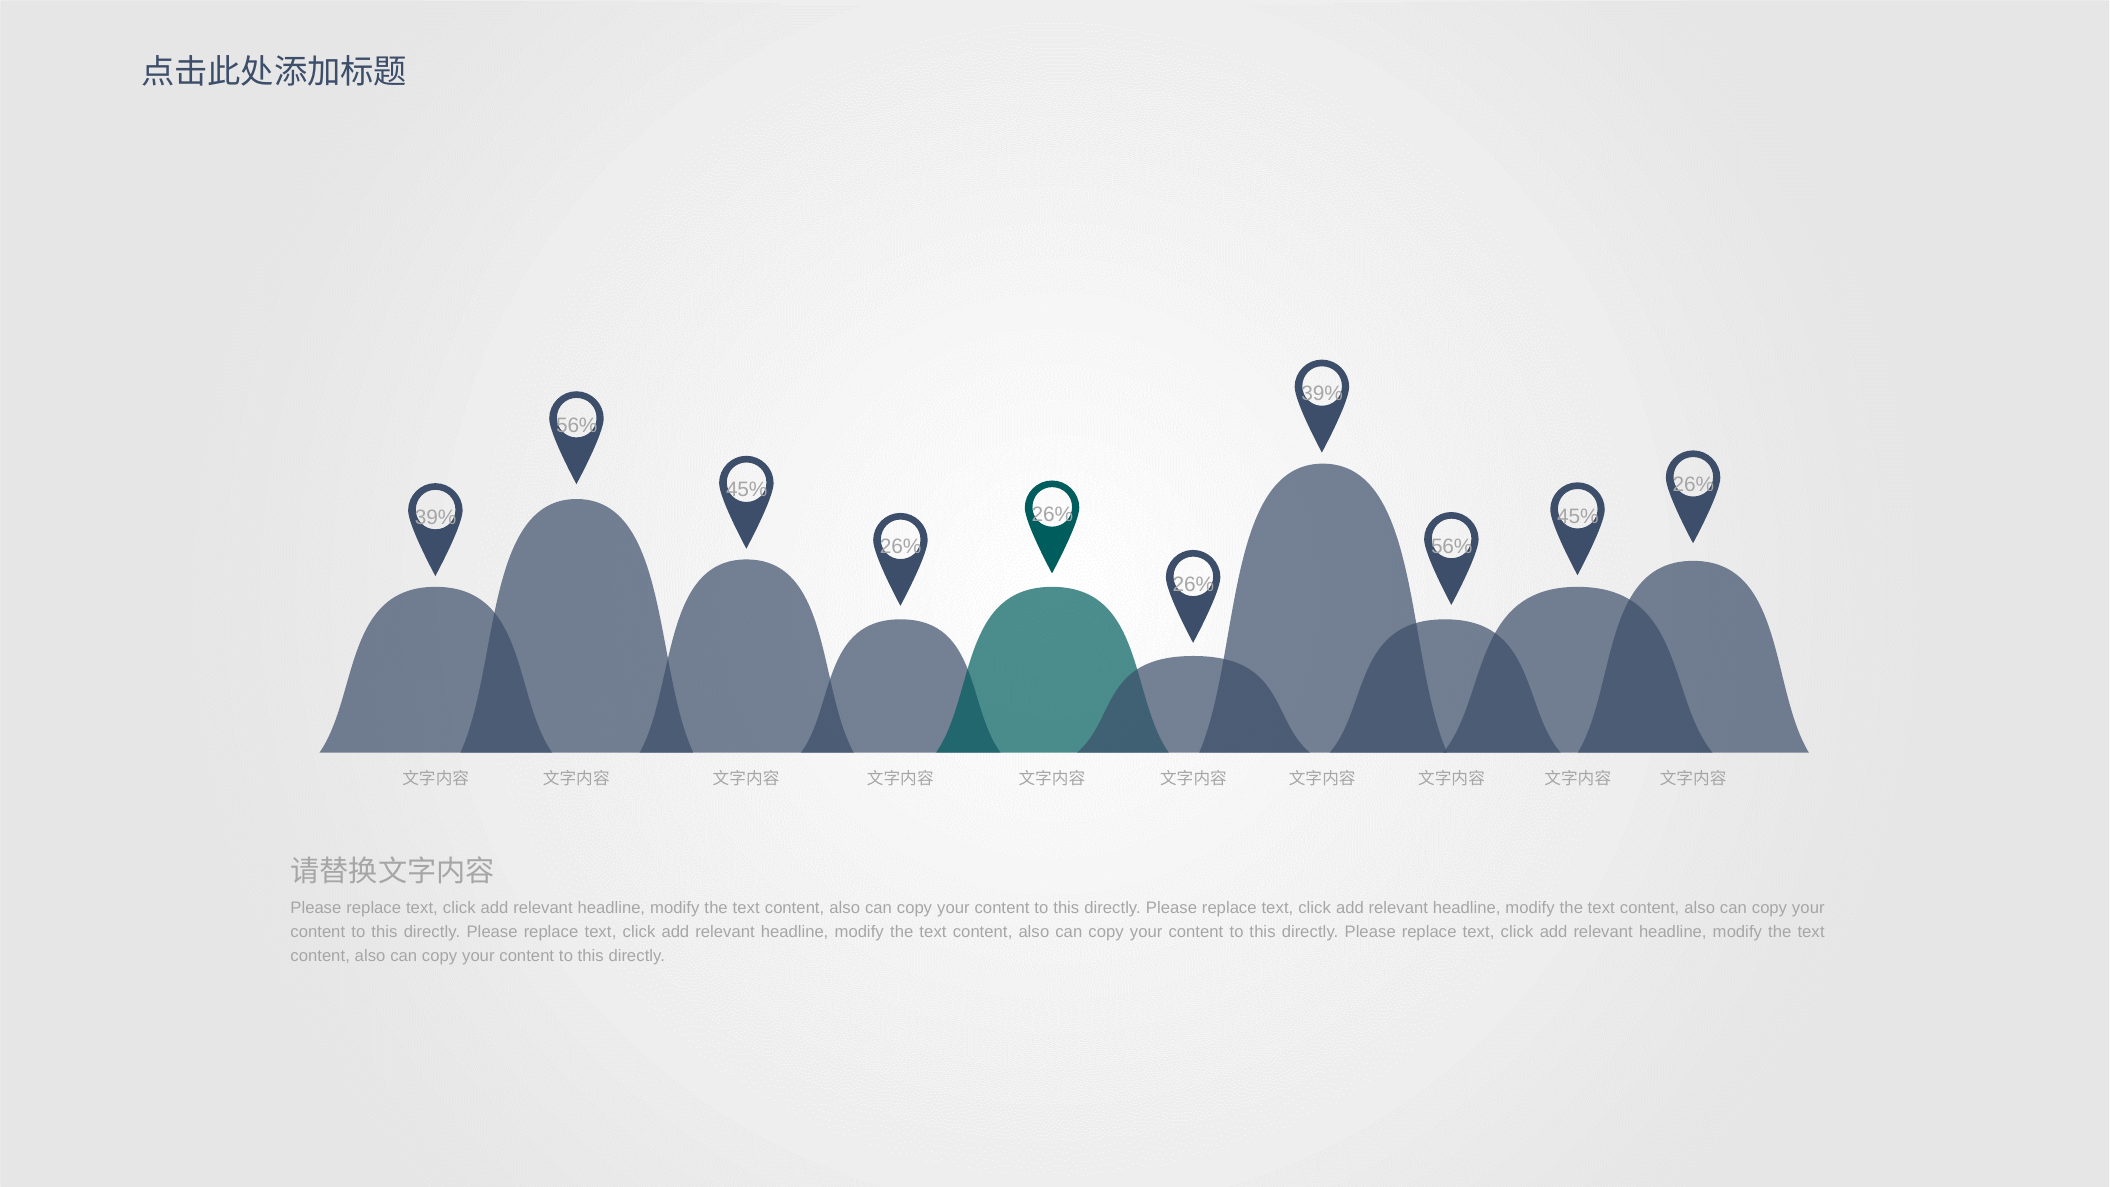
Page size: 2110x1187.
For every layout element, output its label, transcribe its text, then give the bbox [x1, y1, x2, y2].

text_box Please replace text, click add relevant headline, modify the text content, also can copy your content to this directly. Please replace text, click add relevant headline, modify the text content, also can copy your content to this directly. Please replace text, click add relevant headline, modify the text content, also can copy your content to this directly. Please replace text, click add relevant headline, modify the text content, also can copy your content to this directly. [290, 892, 1828, 965]
text_box 点击此处添加标题 [126, 42, 437, 102]
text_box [1657, 450, 1730, 544]
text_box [1199, 463, 1448, 796]
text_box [1443, 586, 1577, 796]
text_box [460, 499, 694, 796]
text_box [1016, 480, 1089, 574]
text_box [639, 559, 854, 796]
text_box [1577, 560, 1809, 796]
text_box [1157, 549, 1199, 643]
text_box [540, 391, 613, 485]
picture [0, 0, 2110, 1187]
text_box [1077, 656, 1199, 796]
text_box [710, 455, 783, 549]
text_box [800, 619, 935, 796]
text_box 请替换文字内容 [290, 845, 506, 888]
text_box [864, 512, 937, 606]
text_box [1286, 359, 1359, 453]
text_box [1448, 511, 1488, 586]
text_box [935, 586, 1169, 796]
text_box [1329, 619, 1443, 796]
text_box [399, 483, 472, 577]
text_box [319, 586, 553, 798]
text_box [1541, 482, 1614, 576]
